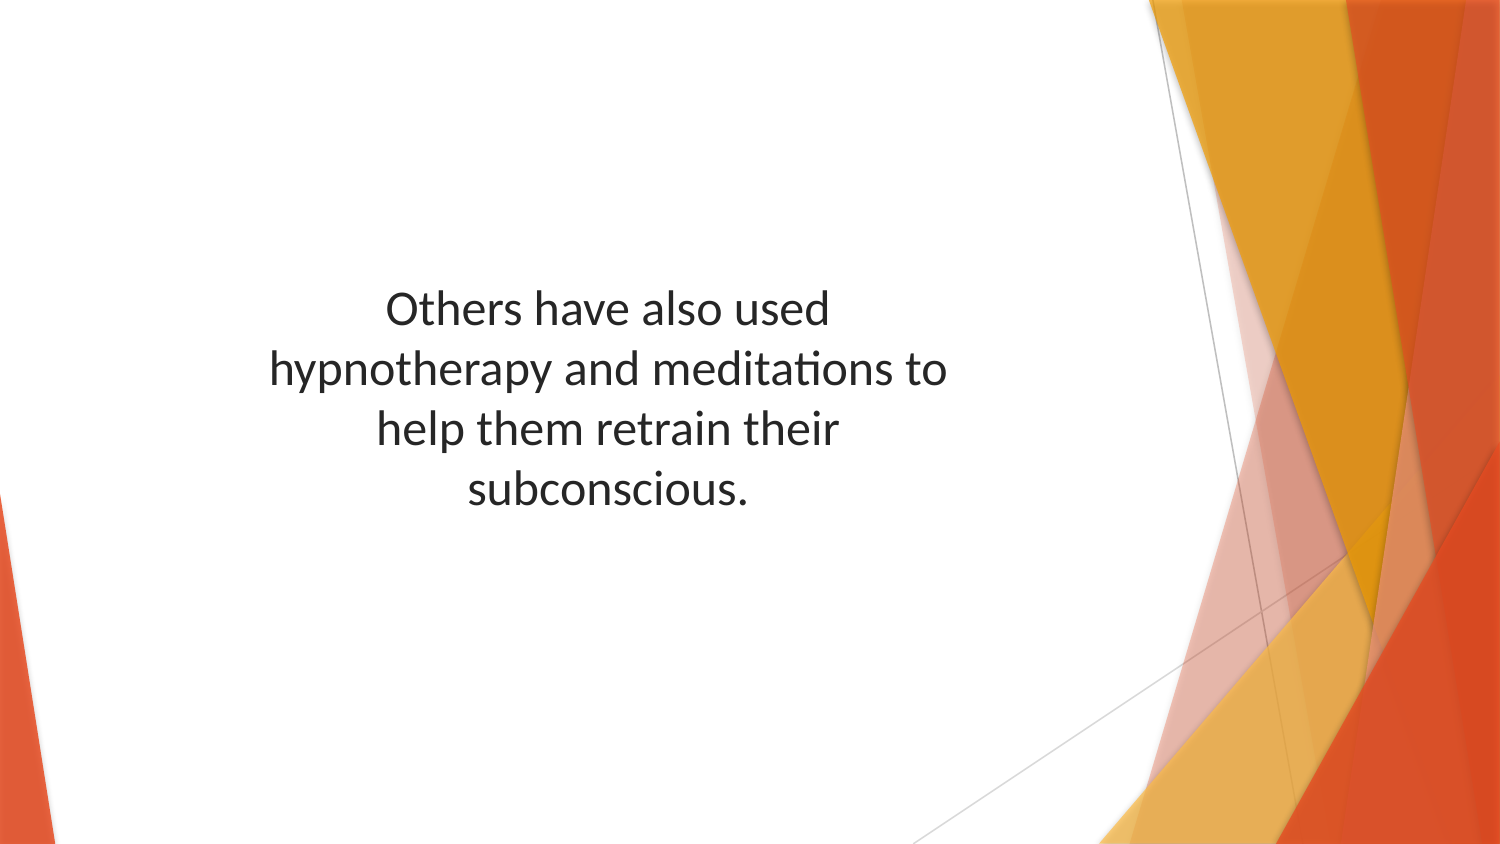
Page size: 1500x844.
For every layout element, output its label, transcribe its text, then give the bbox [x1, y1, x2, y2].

list Others have also used hypnotherapy and meditations to help them retrain their subconscious. [242, 268, 975, 729]
